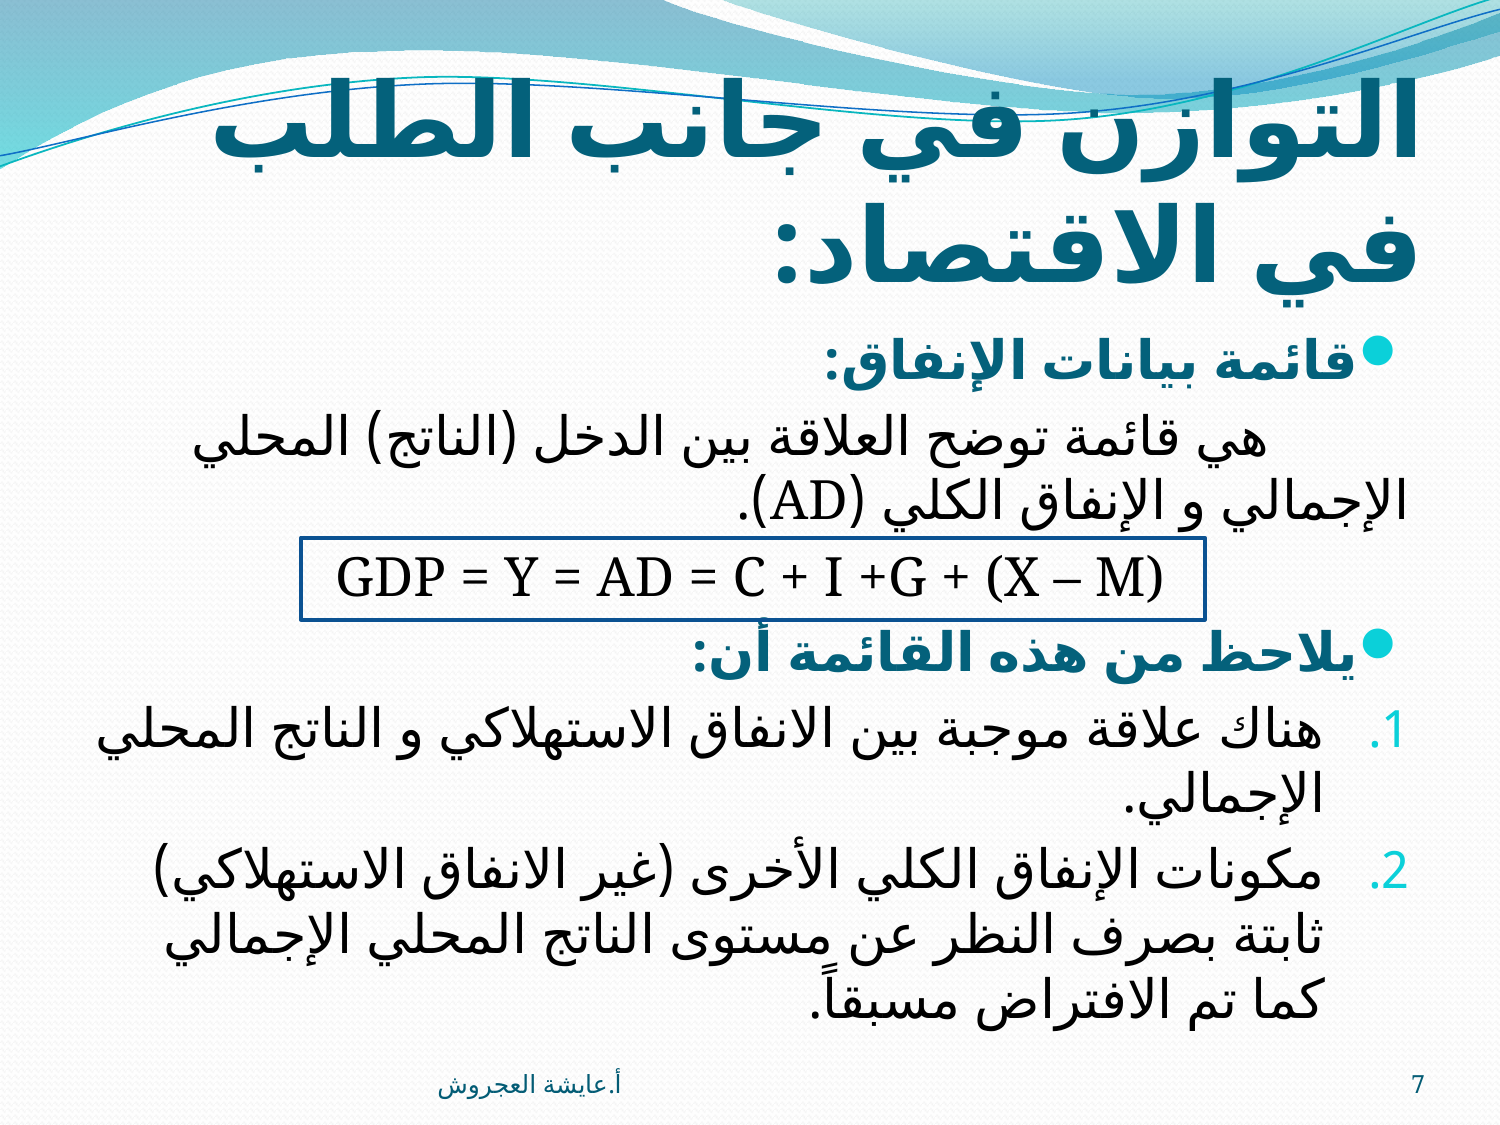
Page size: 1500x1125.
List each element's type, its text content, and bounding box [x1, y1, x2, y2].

slide_number 7 [1299, 1042, 1425, 1103]
footer أ.عايشة العجروش [437, 1042, 988, 1103]
title التوازن في جانب الطلب في الاقتصاد: [75, 115, 1425, 303]
list قائمة بيانات الإنفاق: هي قائمة توضح العلاقة بين الدخل (الناتج) المحلي الإجمالي و الإنفاق الكلي (AD). GDP = Y = AD = C + I +G + (X – M) يلاحظ من هذه القائمة أن: هناك علاقة موجبة بين الانفاق الاستهلاكي و الناتج المحلي الإجمالي. مكونات الإنفاق الكلي الأخرى (غير الانفاق الاستهلاكي) ثابتة بصرف النظر عن مستوى الناتج المحلي الإجمالي كما تم الافتراض مسبقاً. [75, 317, 1425, 1038]
text_box [299, 536, 1207, 622]
